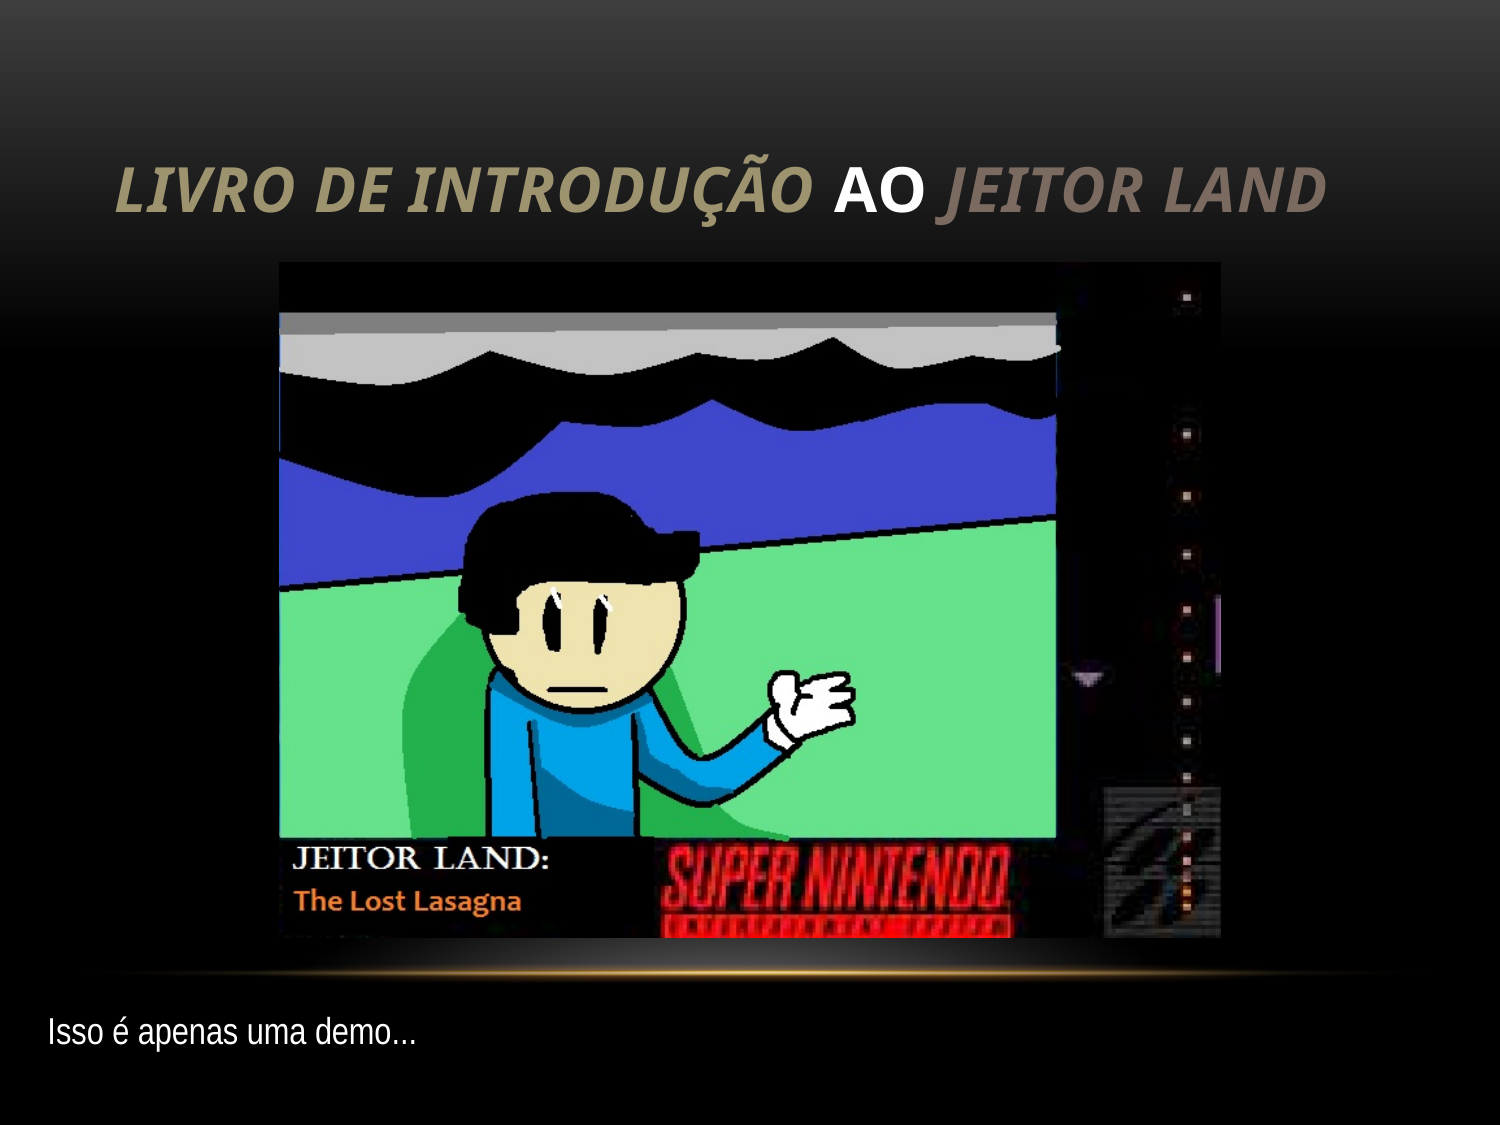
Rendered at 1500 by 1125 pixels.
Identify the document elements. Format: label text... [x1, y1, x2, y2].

text_box Isso é apenas uma demo... [32, 999, 433, 1060]
picture [0, 0, 1500, 1125]
title Livro de Introdução ao Jeitor Land [99, 45, 1400, 233]
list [279, 262, 1221, 938]
